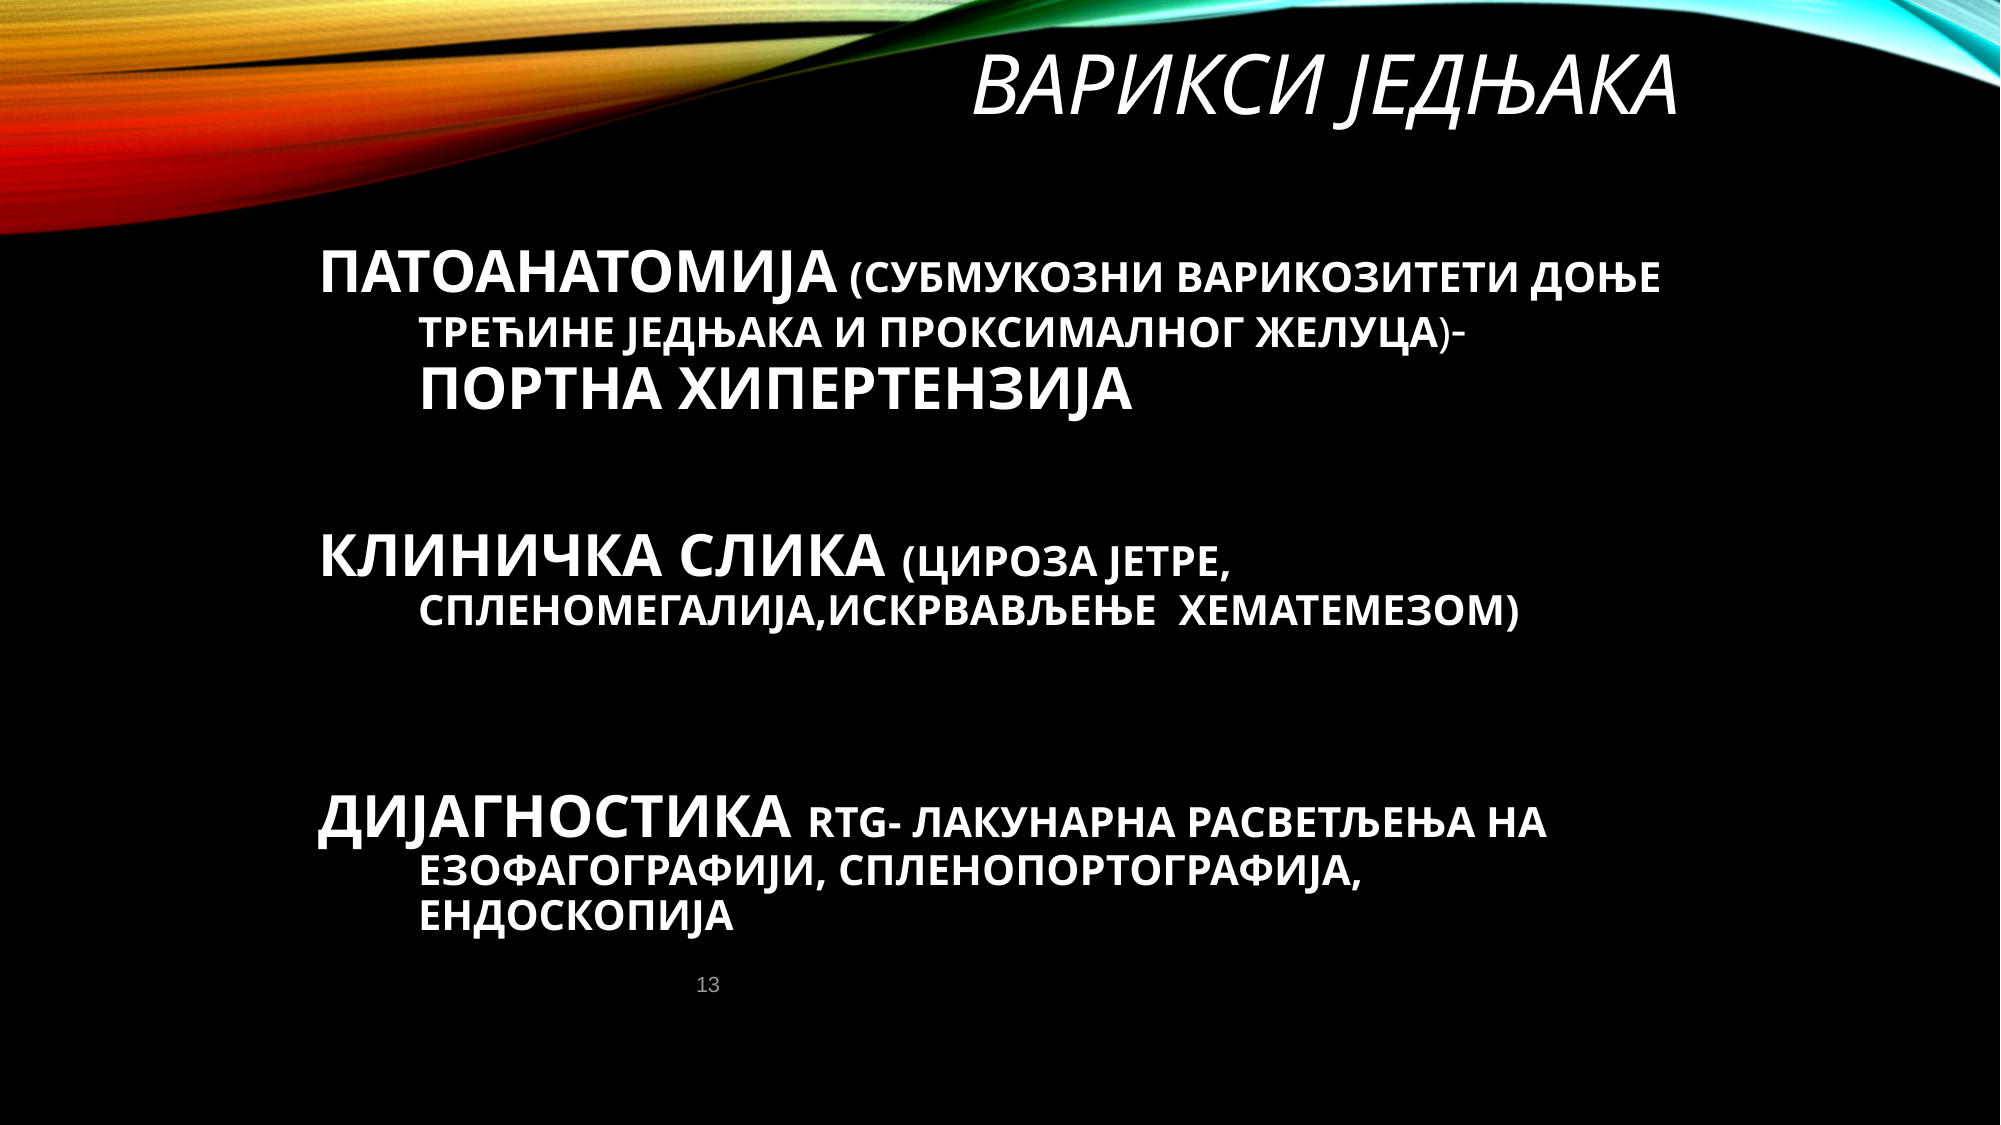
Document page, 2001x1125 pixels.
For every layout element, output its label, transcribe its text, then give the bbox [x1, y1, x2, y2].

title ВАРИКСИ ЈЕДЊАКА [299, 0, 1696, 176]
picture [0, 0, 2000, 237]
slide_number 13 [384, 958, 735, 1009]
list ПАТОАНАТОМИЈА (СУБМУКОЗНИ ВАРИКОЗИТЕТИ ДОЊЕ ТРЕЋИНЕ ЈЕДЊАКА И ПРОКСИМАЛНОГ ЖЕЛУЦА)- ПОРТНА ХИПЕРТЕНЗИЈА КЛИНИЧКА СЛИКА (ЦИРОЗА ЈЕТРЕ, СПЛЕНОМЕГАЛИЈА,ИСКРВАВЉЕЊЕ ХЕМАТЕМЕЗОМ) ДИЈАГНОСТИКА RTG- ЛАКУНАРНА РАСВЕТЉЕЊА НА ЕЗОФАГОГРАФИЈИ, СПЛЕНОПОРТОГРАФИЈА, ЕНДОСКОПИЈА [303, 234, 1701, 1125]
